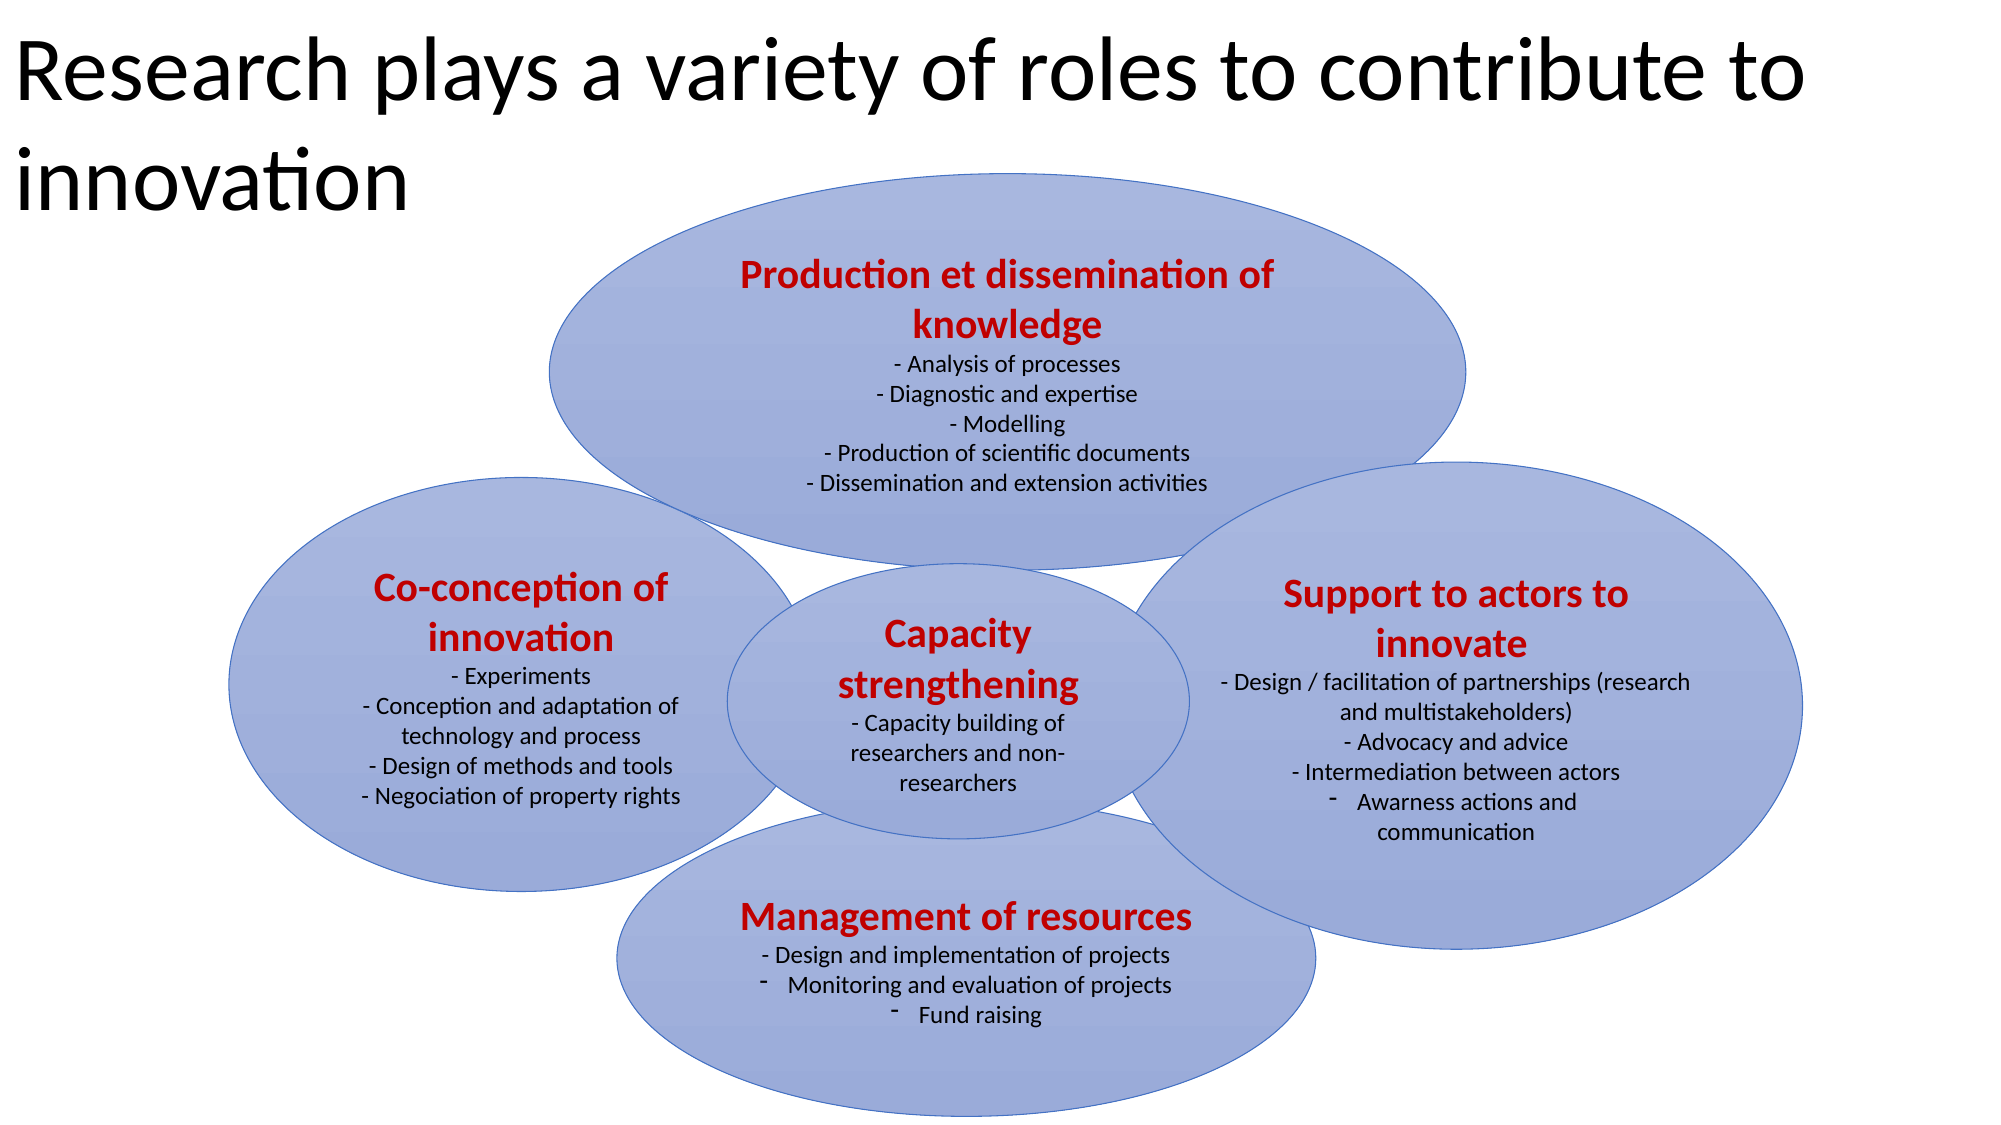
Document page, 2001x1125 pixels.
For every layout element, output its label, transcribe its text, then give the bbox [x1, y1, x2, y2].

text_box Support to actors to innovate - Design / facilitation of partnerships (research and multistakeholders) - Advocacy and advice - Intermediation between actors Awarness actions and communication [1132, 461, 1804, 950]
text_box Co-conception of innovation - Experiments - Conception and adaptation of technology and process - Design of methods and tools - Negociation of property rights [228, 476, 792, 893]
text_box Management of resources - Design and implementation of projects Monitoring and evaluation of projects Fund raising [616, 811, 1317, 1117]
text_box Production et dissemination of knowledge - Analysis of processes - Diagnostic and expertise - Modelling - Production of scientific documents - Dissemination and extension activities [548, 173, 1467, 571]
text_box Research plays a variety of roles to contribute to innovation [0, 1, 1854, 237]
text_box Capacity strengthening - Capacity building of researchers and non-researchers [726, 563, 1190, 840]
